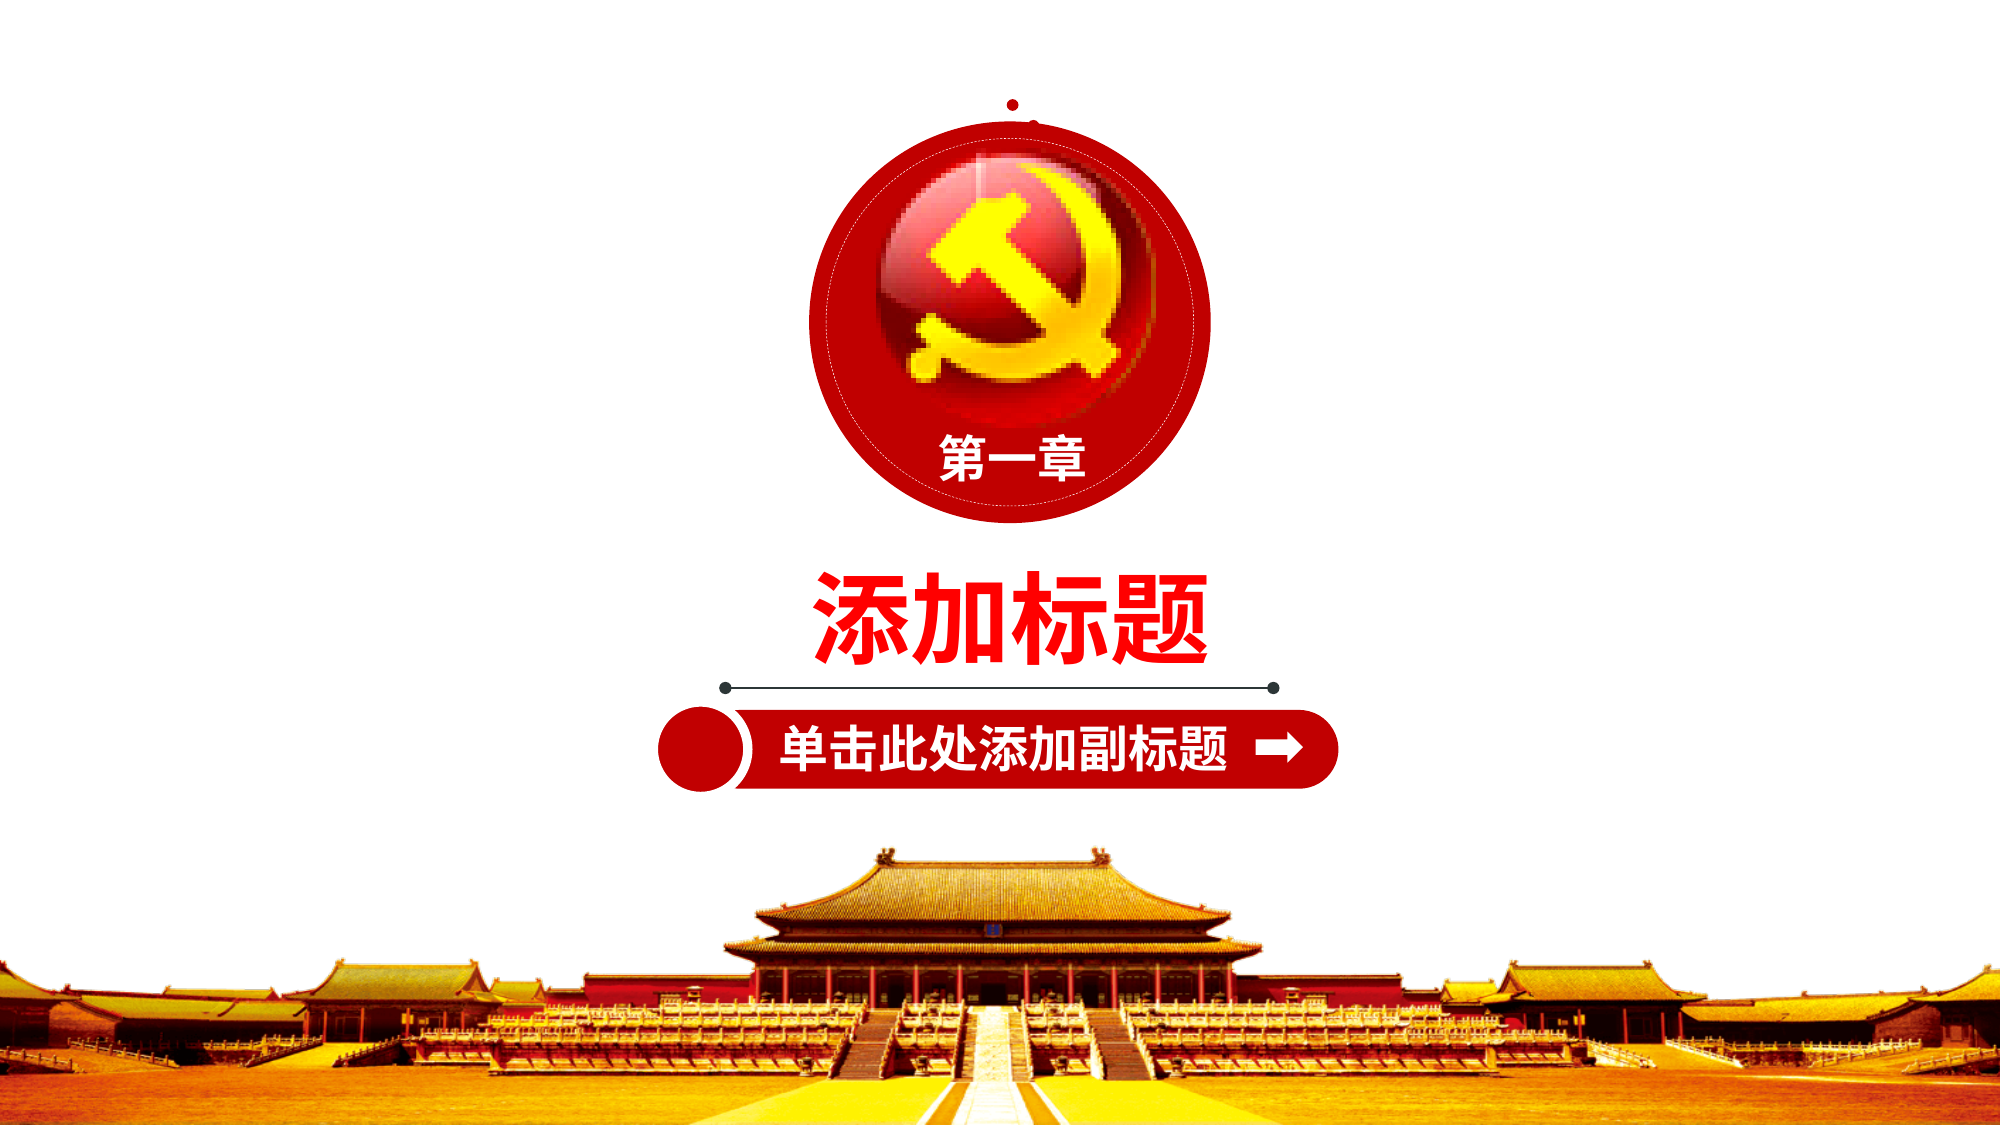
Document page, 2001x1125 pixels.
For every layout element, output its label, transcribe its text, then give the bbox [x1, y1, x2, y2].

text_box [1254, 729, 1305, 766]
text_box 添加标题 [747, 544, 1274, 687]
text_box [652, 700, 749, 798]
picture [0, 820, 2000, 1125]
picture [736, 83, 1312, 524]
text_box 单击此处添加副标题 [763, 709, 1355, 787]
text_box [730, 708, 1314, 790]
